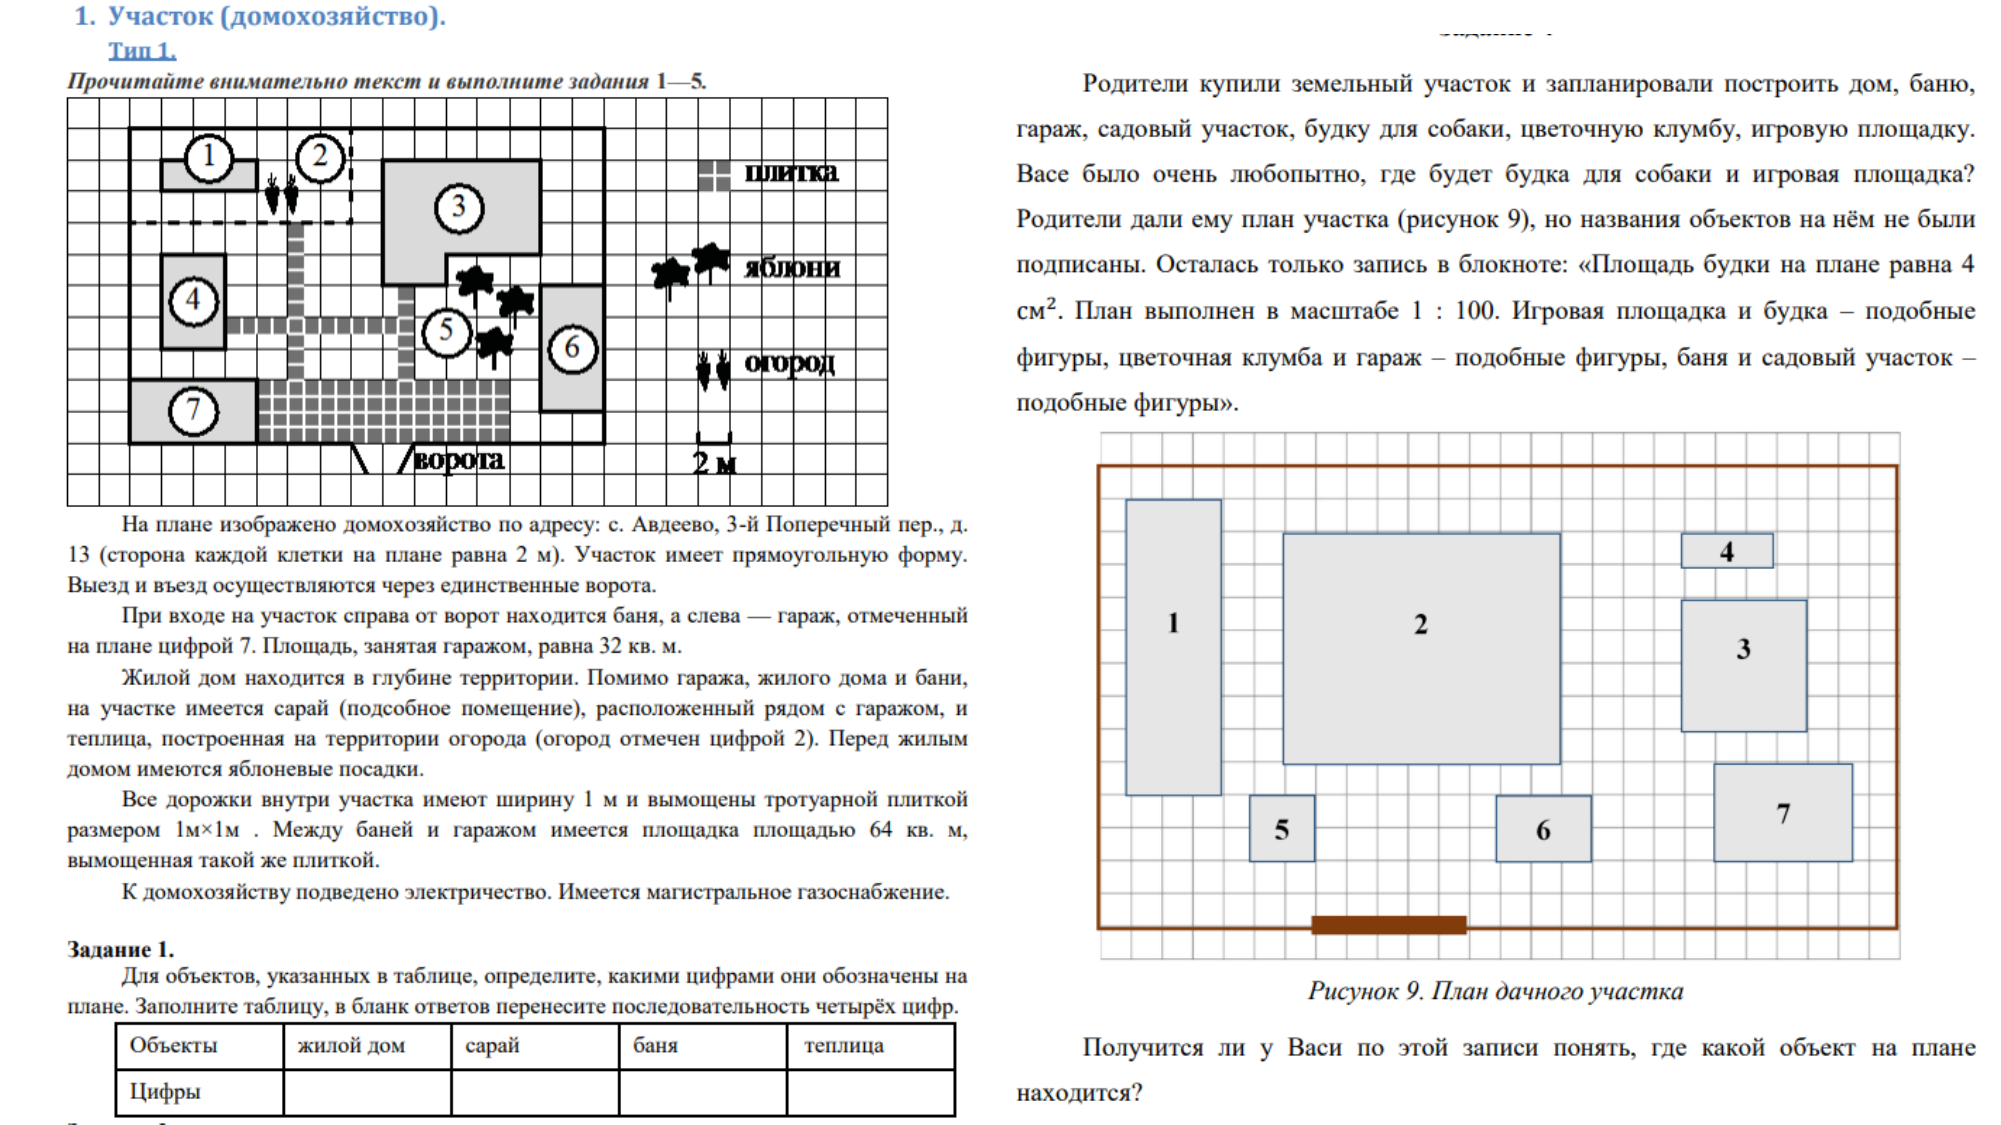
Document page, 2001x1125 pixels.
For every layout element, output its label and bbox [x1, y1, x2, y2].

list [1001, 38, 1997, 1122]
picture [0, 0, 1000, 1125]
